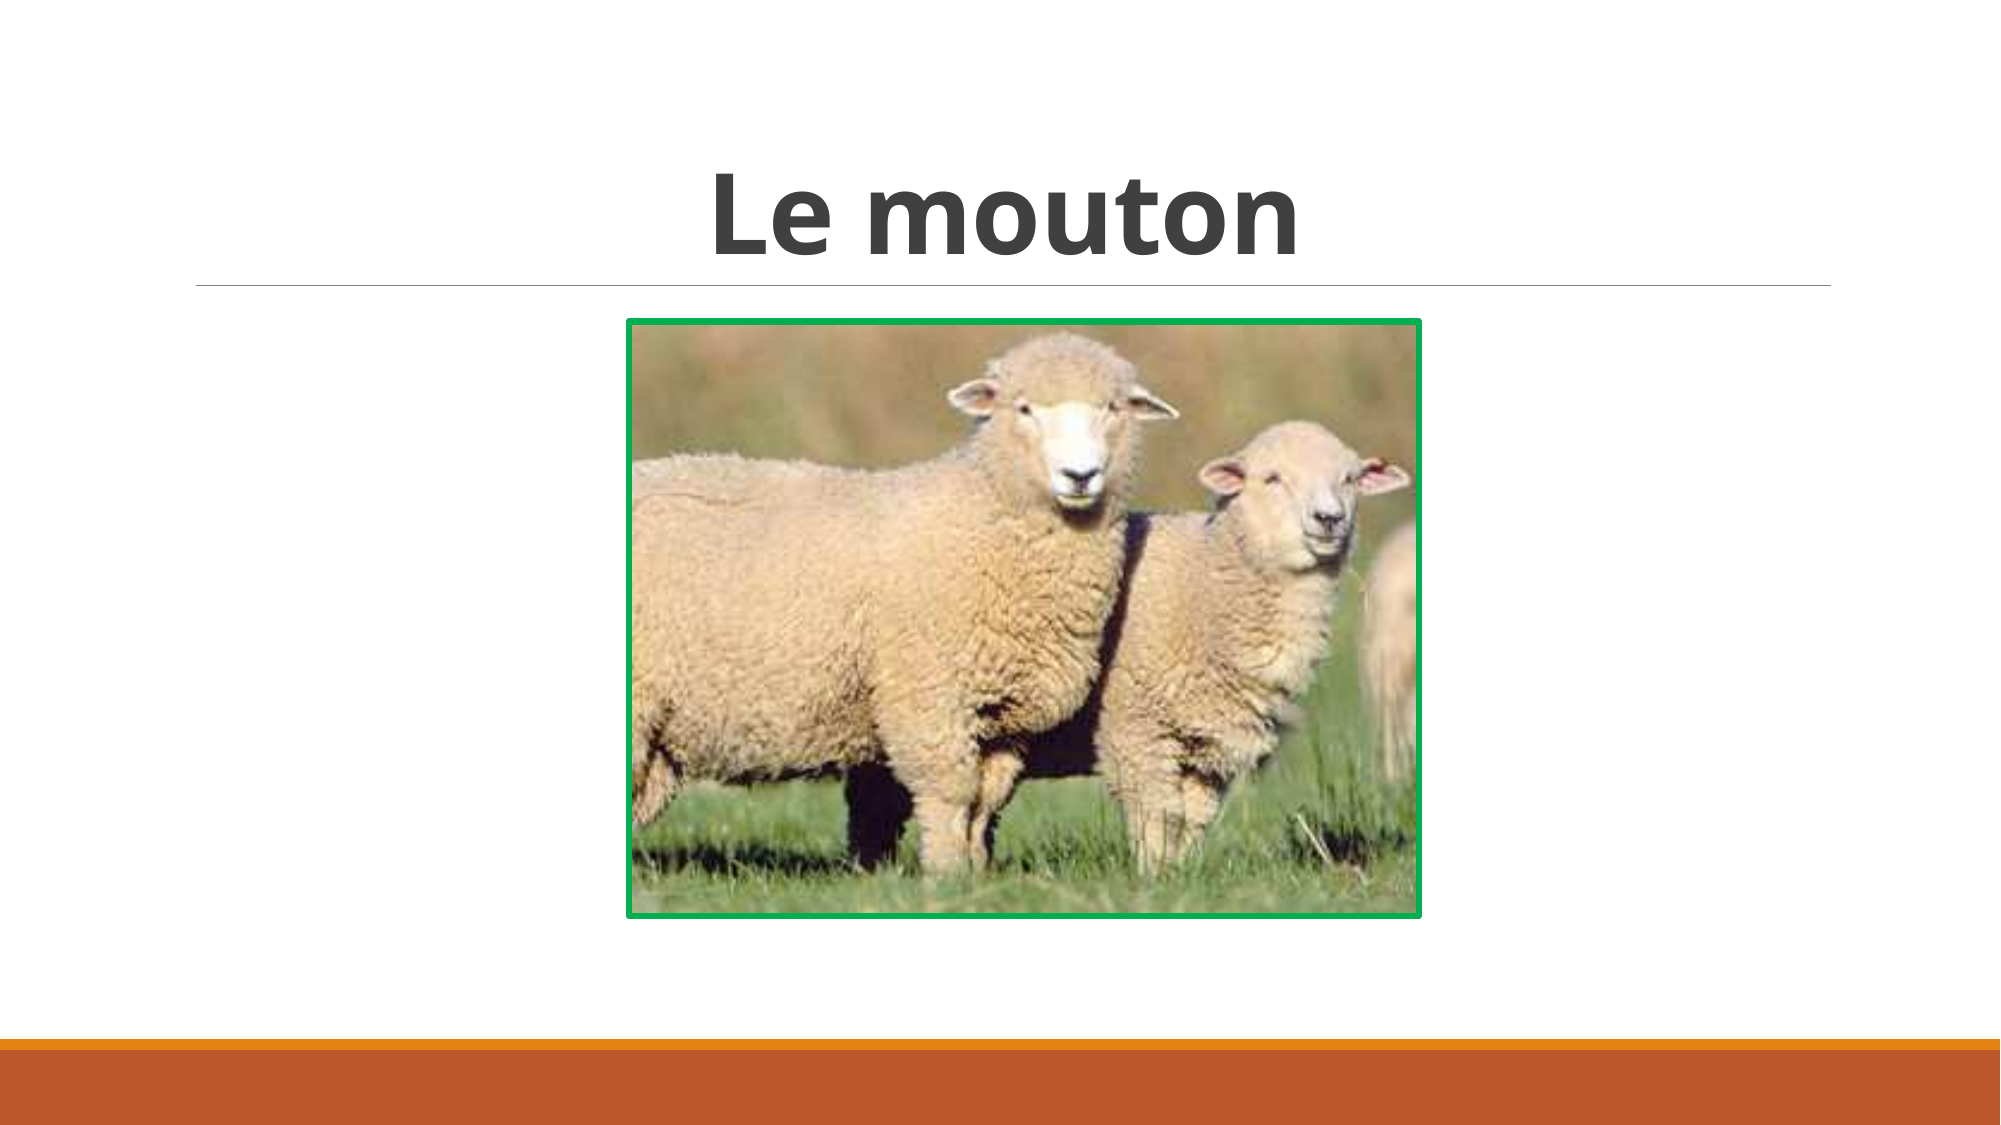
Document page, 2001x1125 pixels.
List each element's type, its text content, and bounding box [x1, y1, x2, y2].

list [631, 324, 1417, 914]
title Le mouton [180, 47, 1830, 285]
